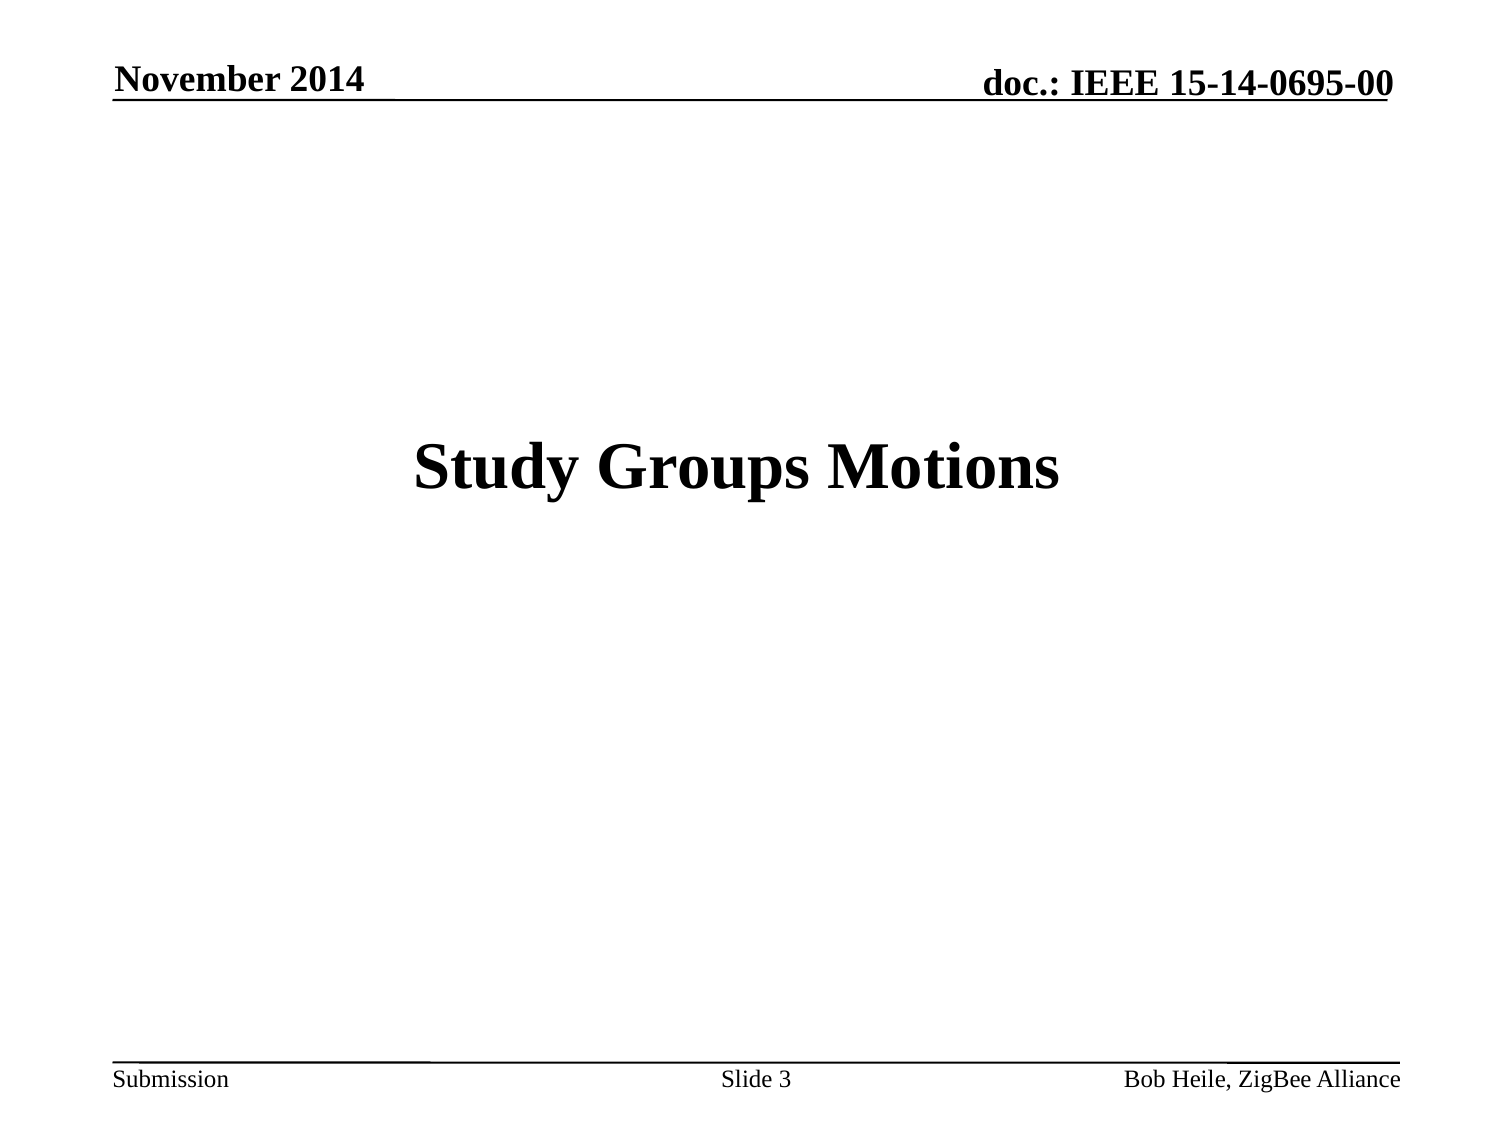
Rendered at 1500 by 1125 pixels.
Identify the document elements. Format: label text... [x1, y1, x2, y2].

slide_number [114, 54, 423, 100]
footer Bob Heile, ZigBee Alliance [878, 1061, 1402, 1093]
title Study Groups Motions [99, 374, 1375, 550]
slide_number Slide 3 [712, 1061, 800, 1123]
